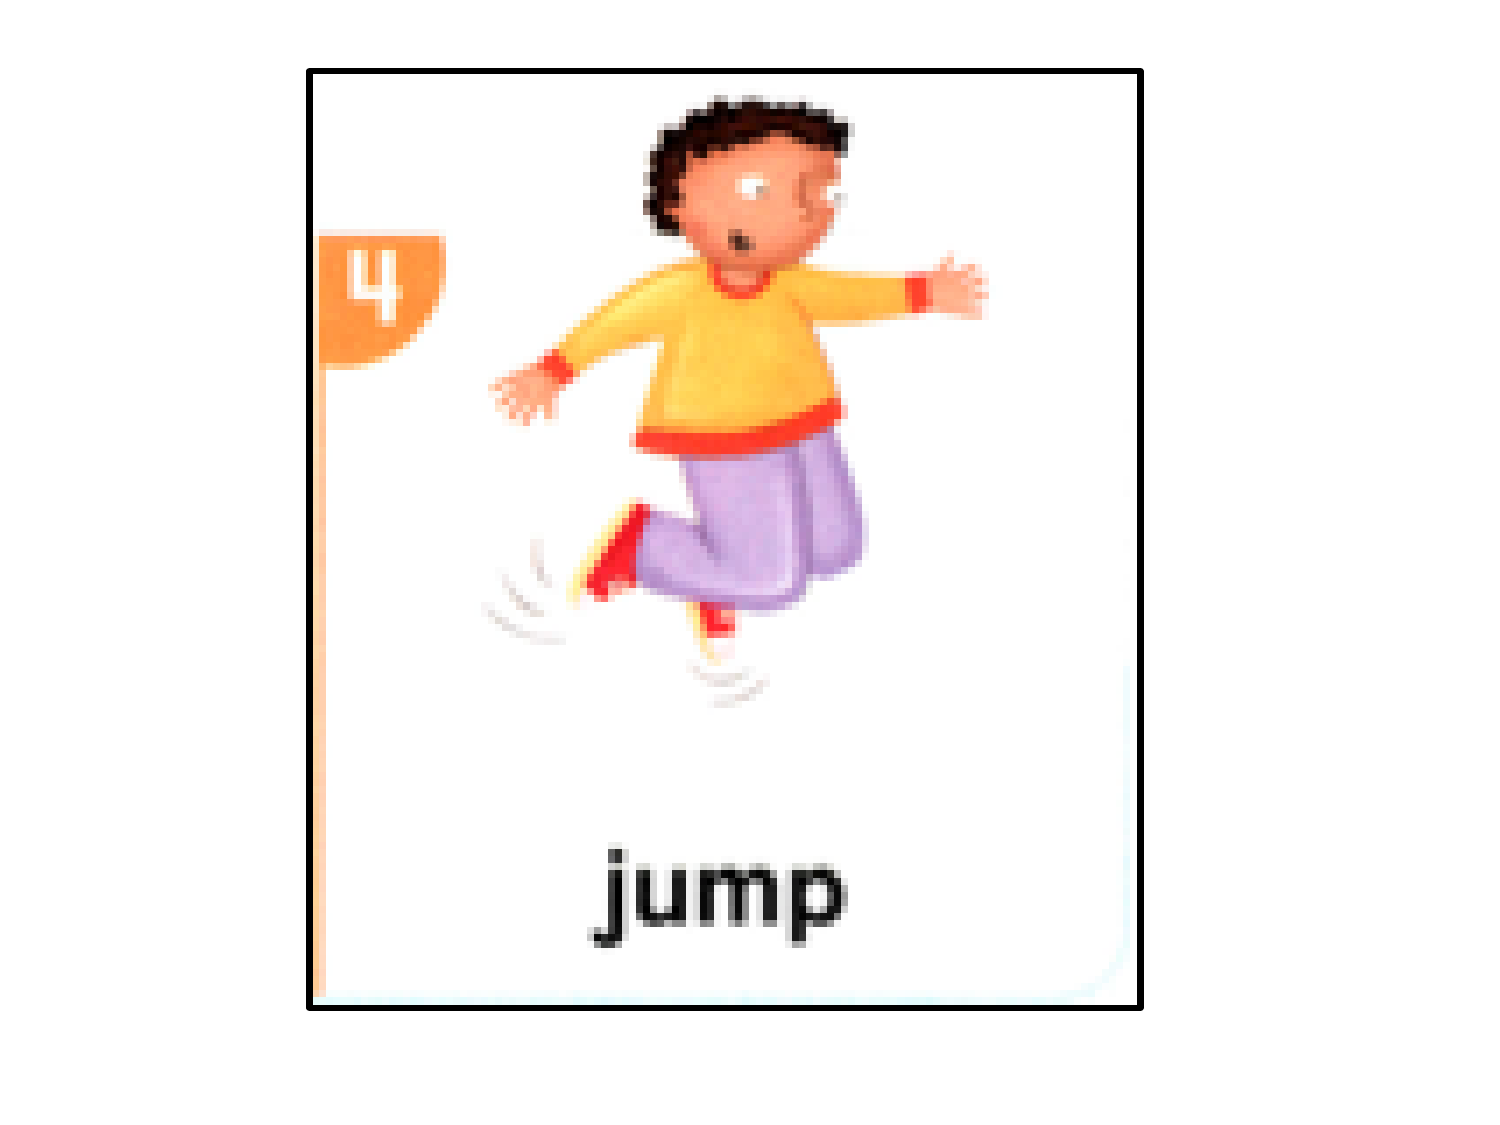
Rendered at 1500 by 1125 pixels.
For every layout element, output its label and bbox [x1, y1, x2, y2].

picture [312, 73, 1138, 1006]
